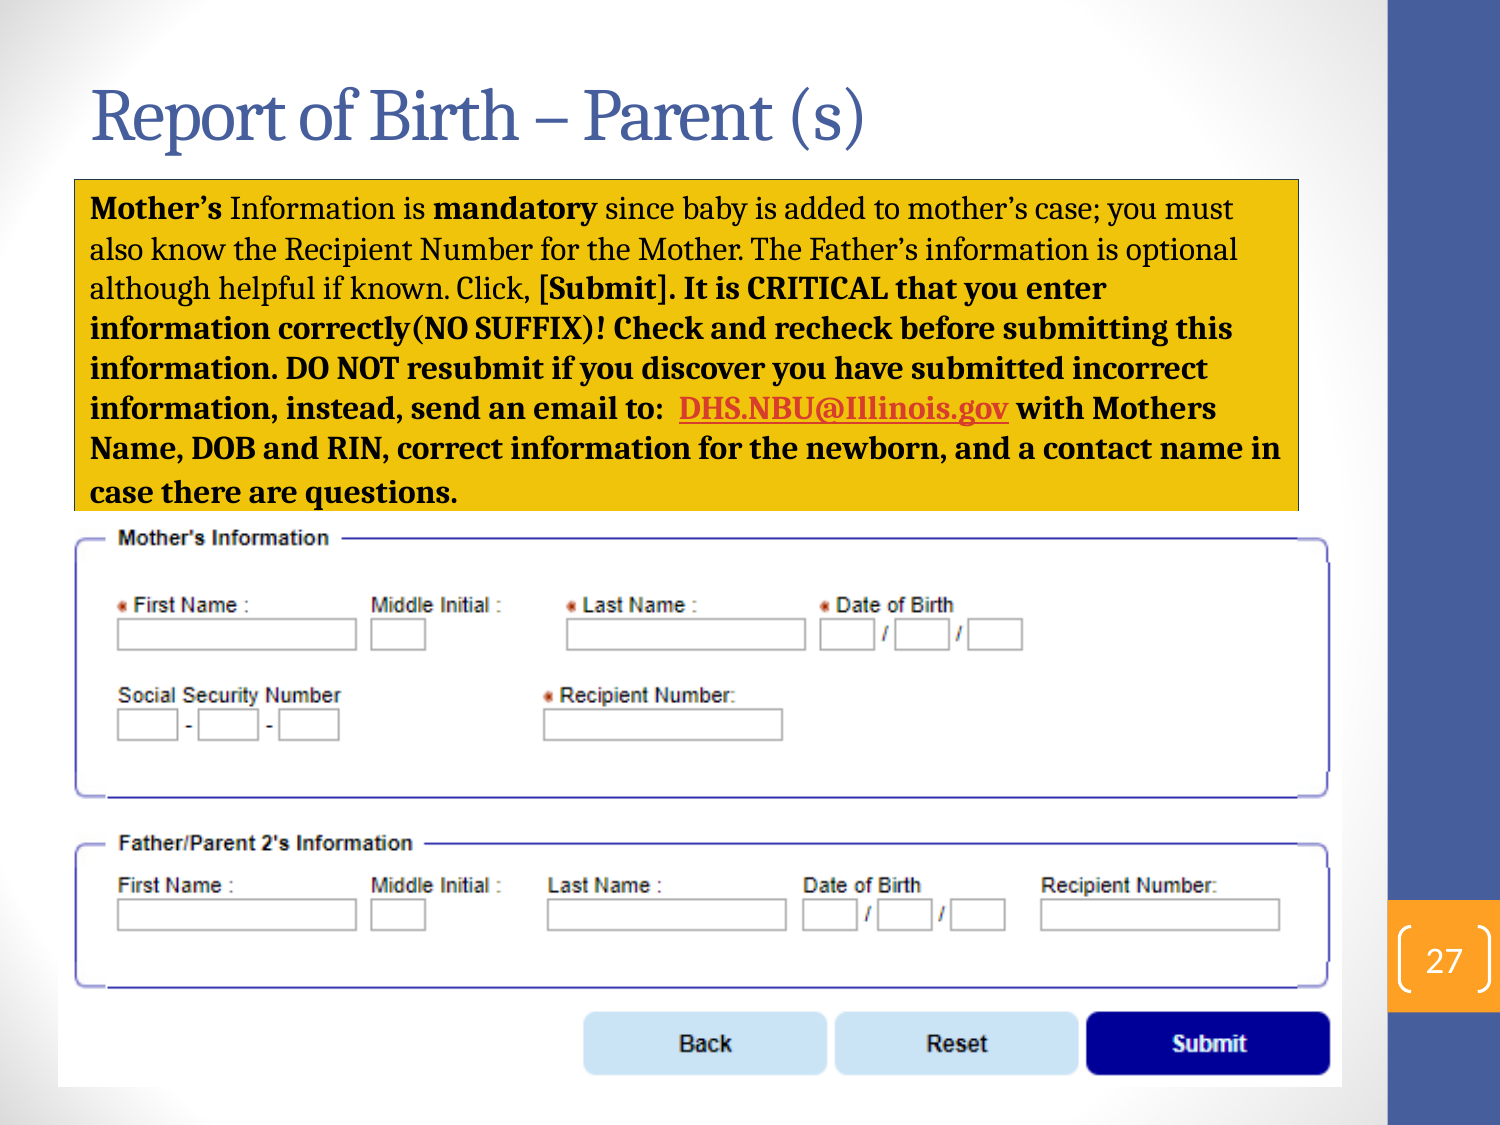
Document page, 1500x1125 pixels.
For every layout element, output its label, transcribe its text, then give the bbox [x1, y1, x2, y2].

title Report of Birth – Parent (s) [75, 45, 1325, 175]
slide_number 27 [1397, 924, 1492, 994]
text_box Mother’s Information is mandatory since baby is added to mother’s case; you must also know the Recipient Number for the Mother. The Father’s information is optional although helpful if known. Click, [Submit]. It is CRITICAL that you enter information correctly(NO SUFFIX)! Check and recheck before submitting this information. DO NOT resubmit if you discover you have submitted incorrect information, instead, send an email to: DHS.NBU@Illinois.gov with Mothers Name, DOB and RIN, correct information for the newborn, and a contact name in case there are questions. [74, 179, 1299, 504]
picture [0, 0, 1387, 1125]
